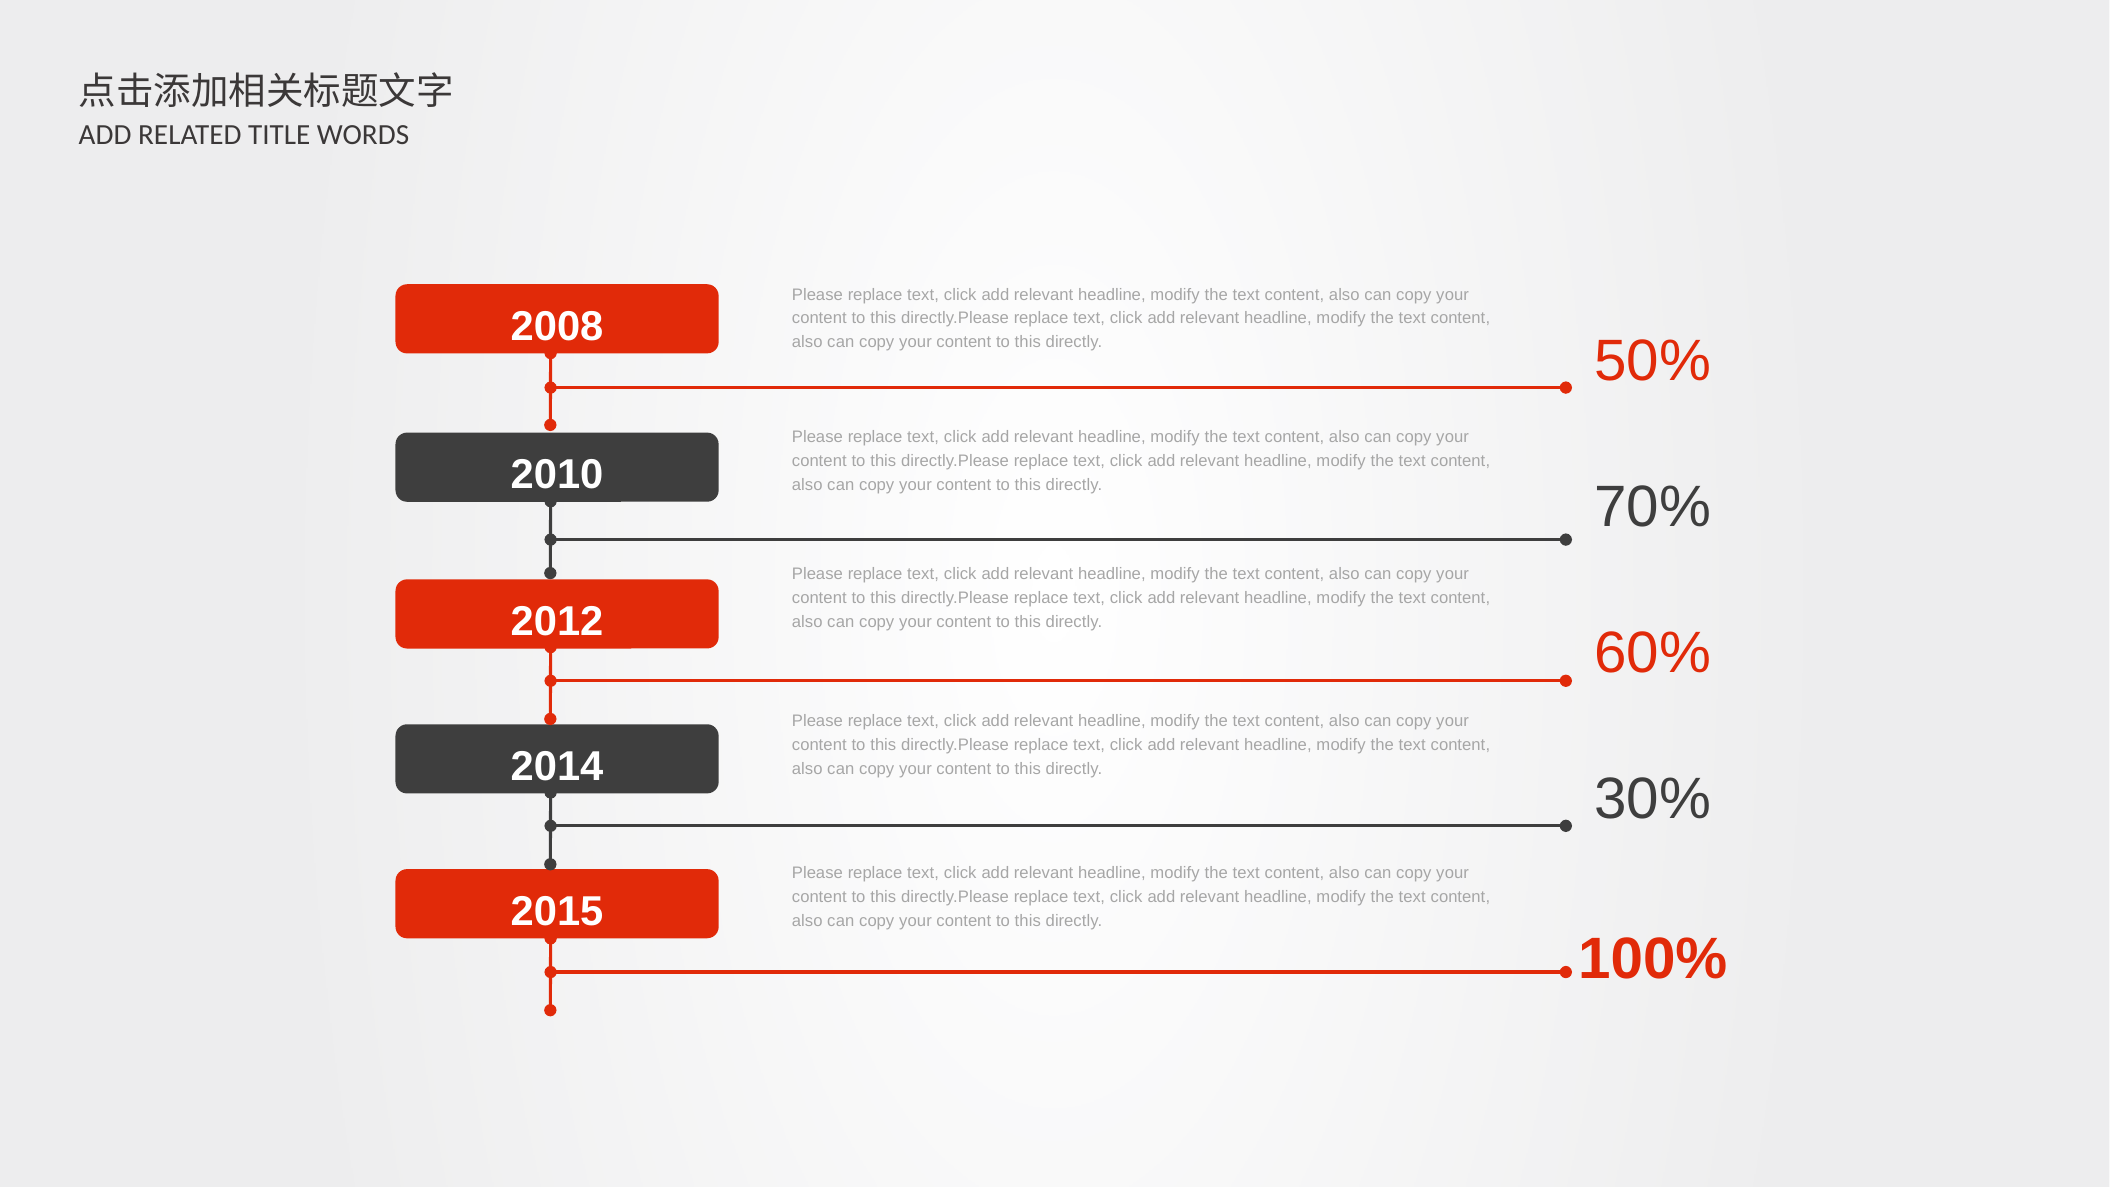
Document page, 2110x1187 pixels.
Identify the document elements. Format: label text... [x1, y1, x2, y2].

text_box 2010 [394, 431, 720, 503]
text_box Please replace text, click add relevant headline, modify the text content, also can copy your content to this directly.Please replace text, click add relevant headline, modify the text content, also can copy your content to this directly. [791, 706, 1525, 779]
text_box 60% [1595, 606, 1710, 693]
text_box 100% [1578, 897, 1728, 985]
picture [0, 0, 2110, 1187]
text_box Please replace text, click add relevant headline, modify the text content, also can copy your content to this directly.Please replace text, click add relevant headline, modify the text content, also can copy your content to this directly. [791, 559, 1525, 632]
text_box Please replace text, click add relevant headline, modify the text content, also can copy your content to this directly.Please replace text, click add relevant headline, modify the text content, also can copy your content to this directly. [791, 422, 1525, 494]
text_box 2008 [394, 283, 720, 355]
text_box ADD RELATED TITLE WORDS [62, 107, 426, 159]
text_box 2014 [394, 723, 720, 795]
text_box Please replace text, click add relevant headline, modify the text content, also can copy your content to this directly.Please replace text, click add relevant headline, modify the text content, also can copy your content to this directly. [791, 858, 1525, 930]
text_box 点击添加相关标题文字 [62, 59, 470, 121]
text_box 2012 [394, 578, 720, 650]
text_box 2015 [394, 868, 720, 940]
text_box Please replace text, click add relevant headline, modify the text content, also can copy your content to this directly.Please replace text, click add relevant headline, modify the text content, also can copy your content to this directly. [791, 279, 1525, 352]
text_box 50% [1595, 314, 1710, 401]
text_box 70% [1595, 460, 1710, 547]
text_box 30% [1595, 752, 1710, 839]
